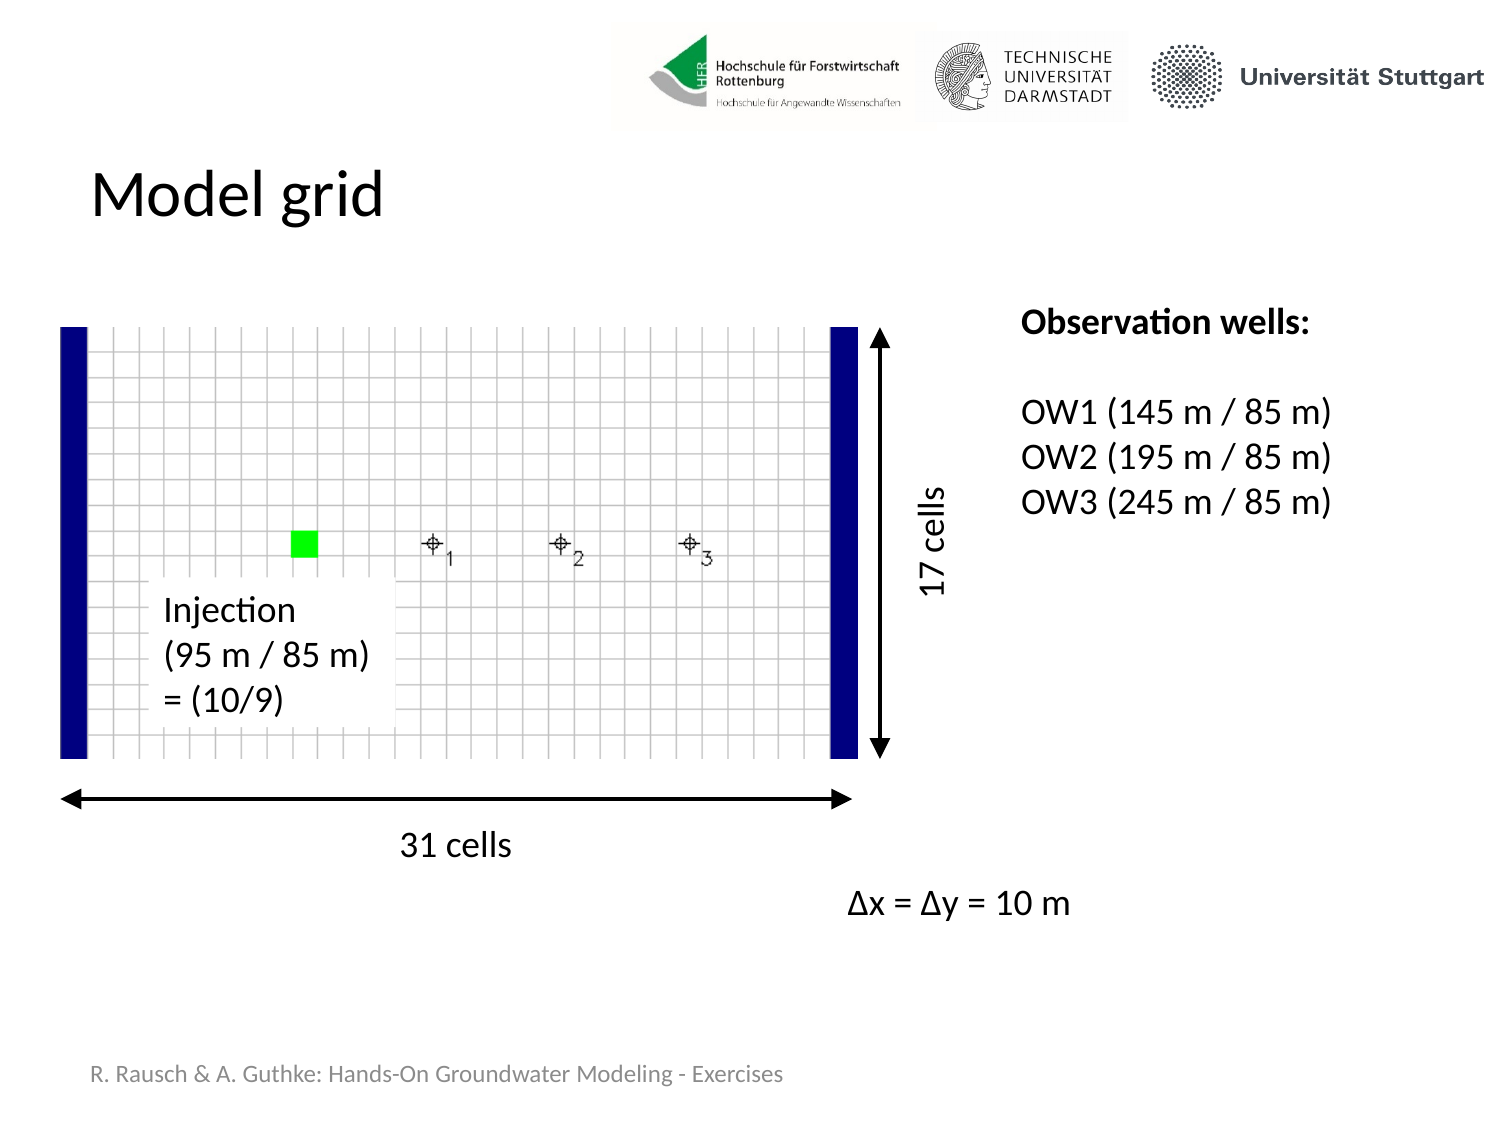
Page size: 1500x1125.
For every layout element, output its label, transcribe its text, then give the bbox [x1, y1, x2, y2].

title Model grid [75, 136, 1425, 244]
slide_number R. Rausch & A. Guthke: Hands-On Groundwater Modeling - Exercises [75, 1042, 916, 1103]
picture [611, 22, 1129, 131]
picture [60, 326, 858, 760]
text_box ∆x = ∆y = 10 m [832, 870, 1087, 931]
text_box Observation wells: OW1 (145 m / 85 m) OW2 (195 m / 85 m) OW3 (245 m / 85 m) [1006, 289, 1376, 575]
text_box 17 cells [898, 360, 959, 727]
text_box 31 cells [272, 812, 639, 873]
picture [1151, 44, 1491, 109]
